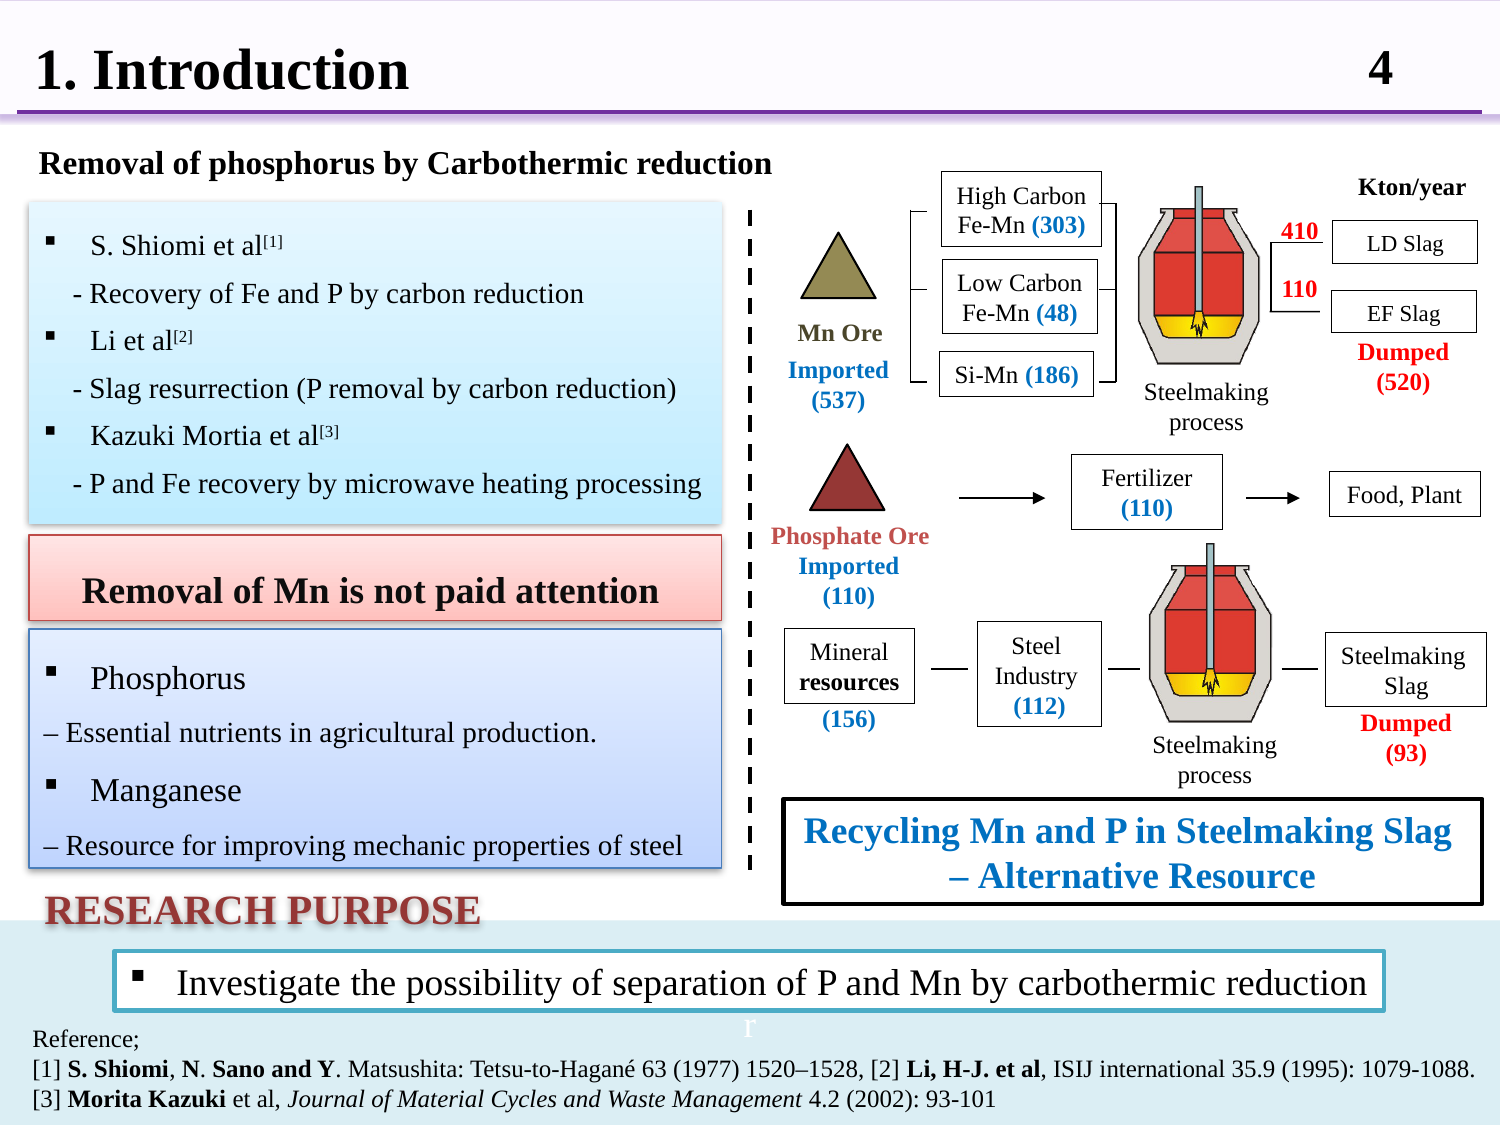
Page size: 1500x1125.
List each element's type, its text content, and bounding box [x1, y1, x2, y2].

text_box r [0, 918, 1500, 1125]
text_box Research Purpose [38, 872, 489, 945]
text_box Steelmaking Slag [1325, 632, 1487, 707]
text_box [1269, 242, 1323, 312]
text_box (156) [807, 695, 891, 740]
picture [1139, 538, 1282, 729]
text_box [910, 209, 928, 383]
text_box Steelmaking process [1137, 721, 1293, 797]
text_box Reference; [1] S. Shiomi, N. Sano and Y. Matsushita: Tetsu-to-Hagané 63 (1977) 1520–1528, [2] Li, H-J. et al, ISIJ international 35.9 (1995): 1079-1088. [3] Morita Kazuki et al, Journal of Material Cycles and Waste Management 4.2 (2002): 93-101 [17, 1015, 1500, 1120]
text_box Steelmaking process [1129, 368, 1284, 444]
text_box Removal of Mn is not paid attention [28, 534, 722, 621]
text_box Recycling Mn and P in Steelmaking Slag – Alternative Resource [781, 797, 1484, 906]
text_box Removal of phosphorus by Carbothermic reduction [22, 132, 799, 191]
text_box Kton/year [1343, 162, 1482, 208]
text_box Food, Plant [1329, 471, 1481, 517]
text_box 110 [1328, 264, 1333, 310]
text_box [754, 444, 951, 618]
text_box Low Carbon Fe-Mn (48) [942, 259, 1093, 334]
text_box Fertilizer (110) [1071, 454, 1223, 530]
text_box Phosphorus – Essential nutrients in agricultural production. Manganese – Resource for improving mechanic properties of steel [28, 628, 722, 869]
text_box 410 [1275, 207, 1334, 252]
text_box 4 [1353, 27, 1470, 103]
text_box Investigate the possibility of separation of P and Mn by carbothermic reduction [112, 949, 1386, 1013]
text_box Steel Industry (112) [977, 621, 1102, 727]
text_box 1. Introduction [19, 27, 662, 105]
text_box Imported (537) [772, 346, 904, 422]
text_box Si-Mn (186) [939, 351, 1094, 397]
text_box Dumped (520) [1342, 327, 1465, 403]
text_box Dumped (93) [1345, 699, 1468, 774]
text_box Mineral resources [784, 628, 915, 704]
text_box [799, 230, 878, 301]
text_box [0, 0, 1500, 116]
text_box LD Slag [1332, 220, 1478, 264]
picture [1127, 181, 1270, 372]
text_box Mn Ore [761, 309, 905, 354]
text_box EF Slag [1331, 290, 1477, 333]
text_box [1098, 202, 1117, 383]
text_box High Carbon Fe-Mn (303) [941, 171, 1102, 247]
text_box S. Shiomi et al[1] - Recovery of Fe and P by carbon reduction Li et al[2] - Slag resurrection (P removal by carbon reduction) Kazuki Mortia et al[3] - P and Fe recovery by microwave heating processing [28, 201, 722, 524]
